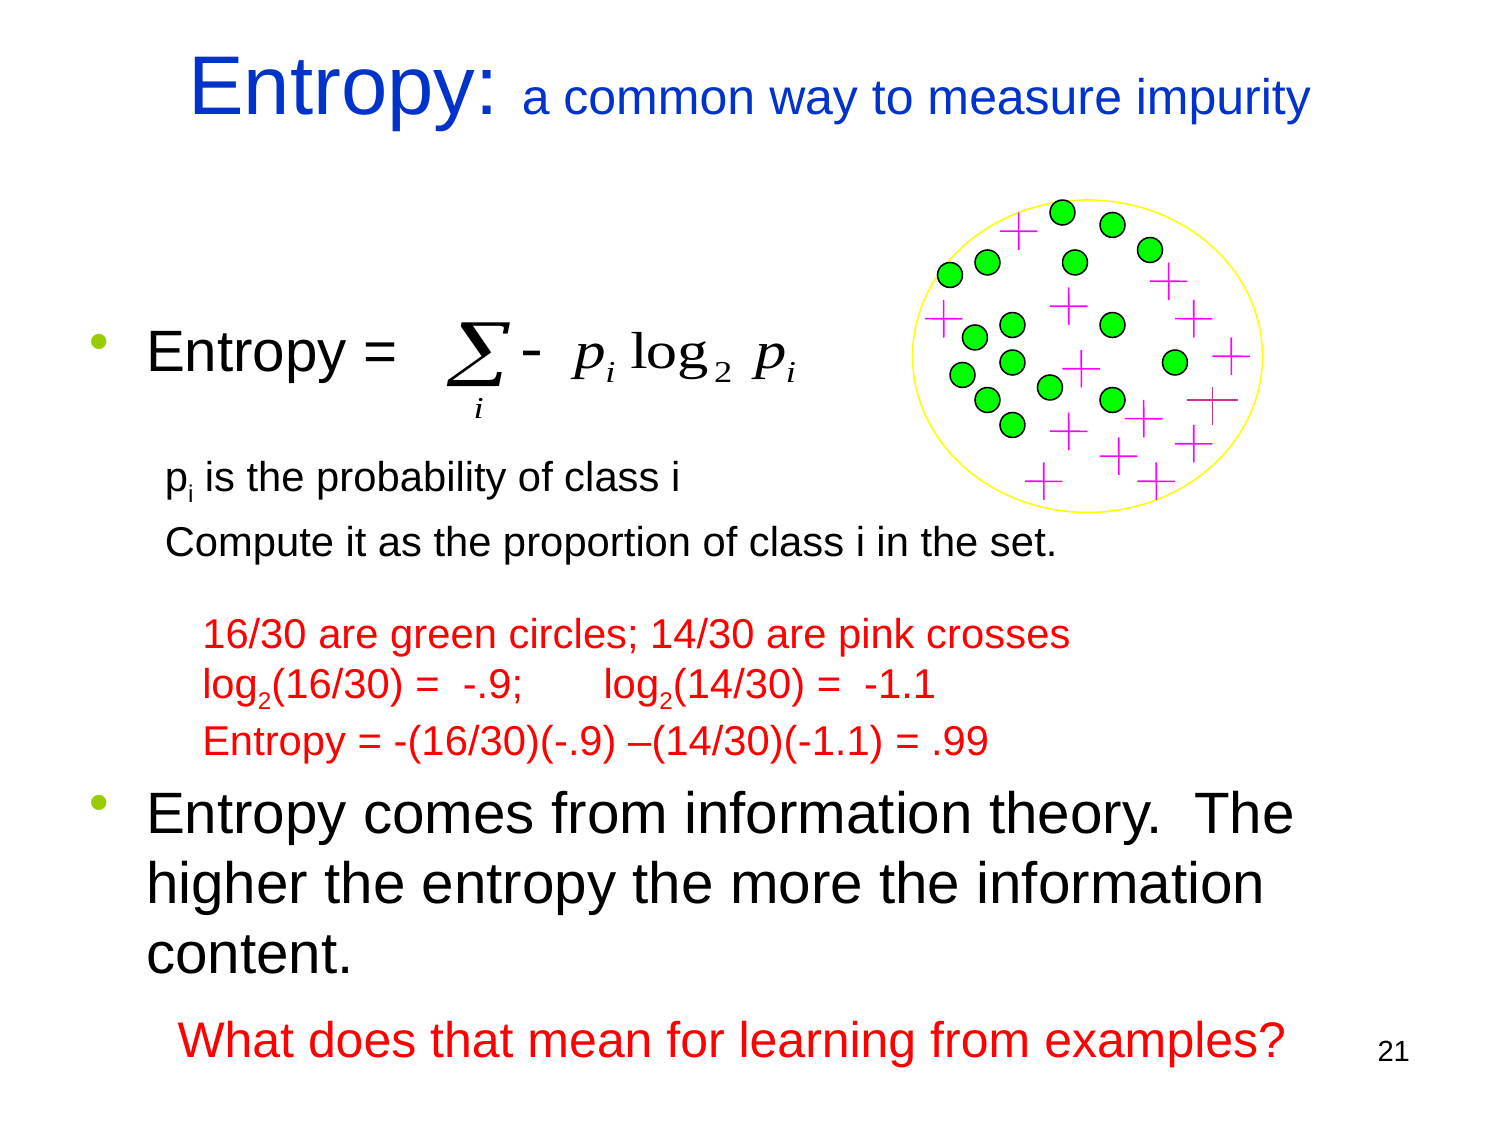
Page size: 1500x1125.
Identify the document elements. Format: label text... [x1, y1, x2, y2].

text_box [912, 199, 1263, 513]
text_box Entropy = pi is the probability of class i Compute it as the proportion of class i in the set. Entropy comes from information theory. The higher the entropy the more the information content. [75, 162, 1400, 1000]
text_box What does that mean for learning from examples? [162, 999, 1302, 1075]
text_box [437, 312, 813, 430]
slide_number 21 [1074, 1024, 1426, 1103]
text_box Entropy: a common way to measure impurity [74, 45, 1425, 118]
text_box 16/30 are green circles; 14/30 are pink crosses log2(16/30) = -.9; log2(14/30) = -1.1 Entropy = -(16/30)(-.9) –(14/30)(-1.1) = .99 [187, 599, 1092, 822]
